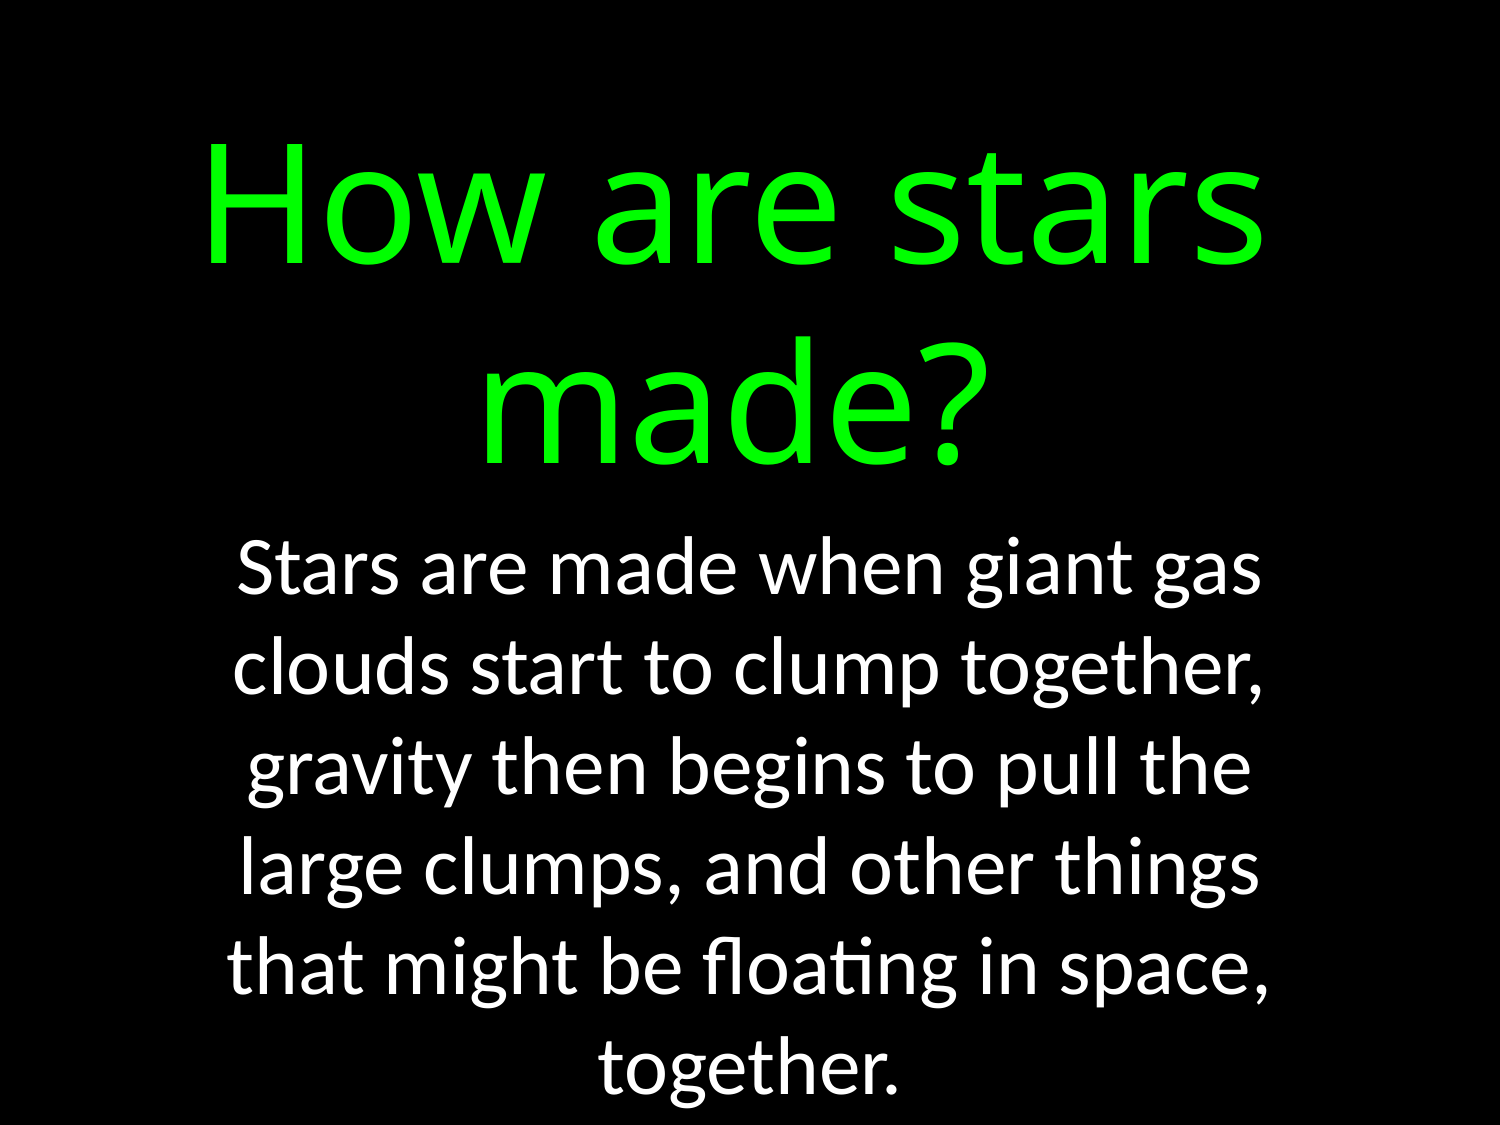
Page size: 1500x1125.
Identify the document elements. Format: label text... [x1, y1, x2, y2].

text_box Stars are made when giant gas clouds start to clump together, gravity then begins to pull the large clumps, and other things that might be floating in space, together. [159, 503, 1341, 1119]
text_box How are stars made? [112, 89, 1353, 505]
